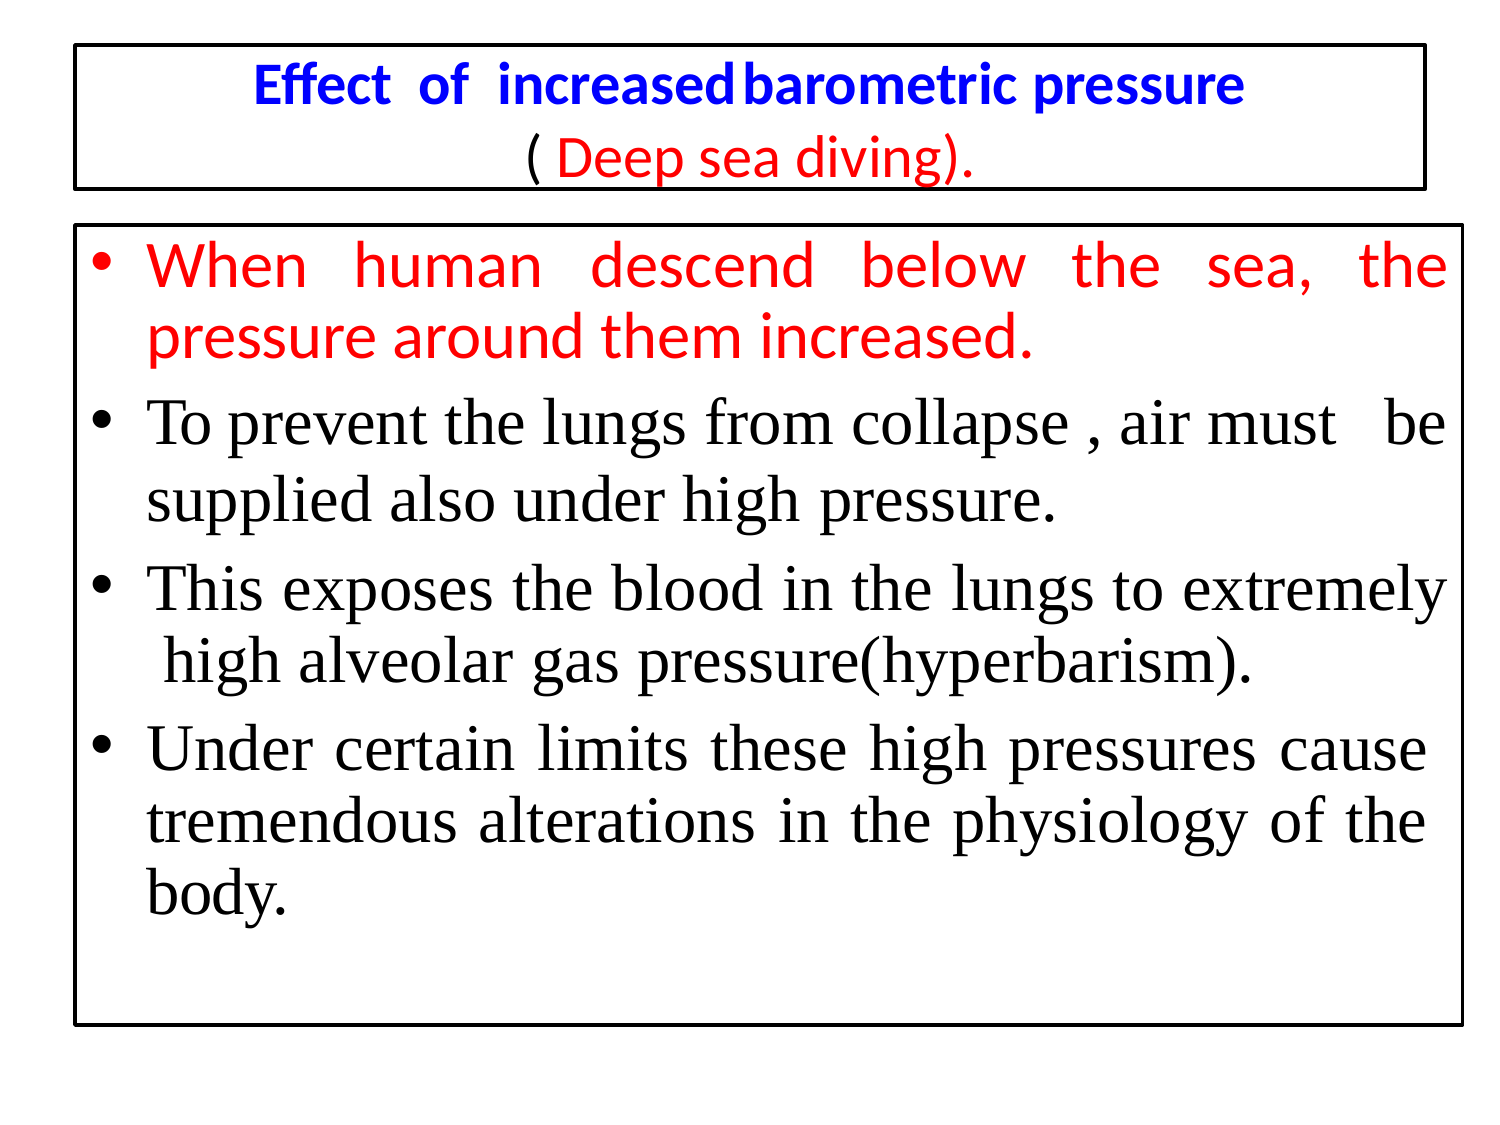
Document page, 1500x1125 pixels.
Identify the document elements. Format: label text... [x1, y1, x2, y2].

text_box pressure around them increased. To prevent the lungs from collapse , air must be supplied also under high pressure. This exposes the blood in the lungs to extremely high alveolar gas pressure(hyperbarism). Under certain limits these high pressures cause tremendous alterations in the physiology of the body. [87, 292, 1450, 928]
text_box [75, 224, 1463, 1026]
text_box When [87, 220, 312, 292]
text_box Effect of increased barometric pressure ( Deep sea diving). [74, 45, 1425, 190]
text_box human descend below the sea, the [351, 220, 1450, 292]
